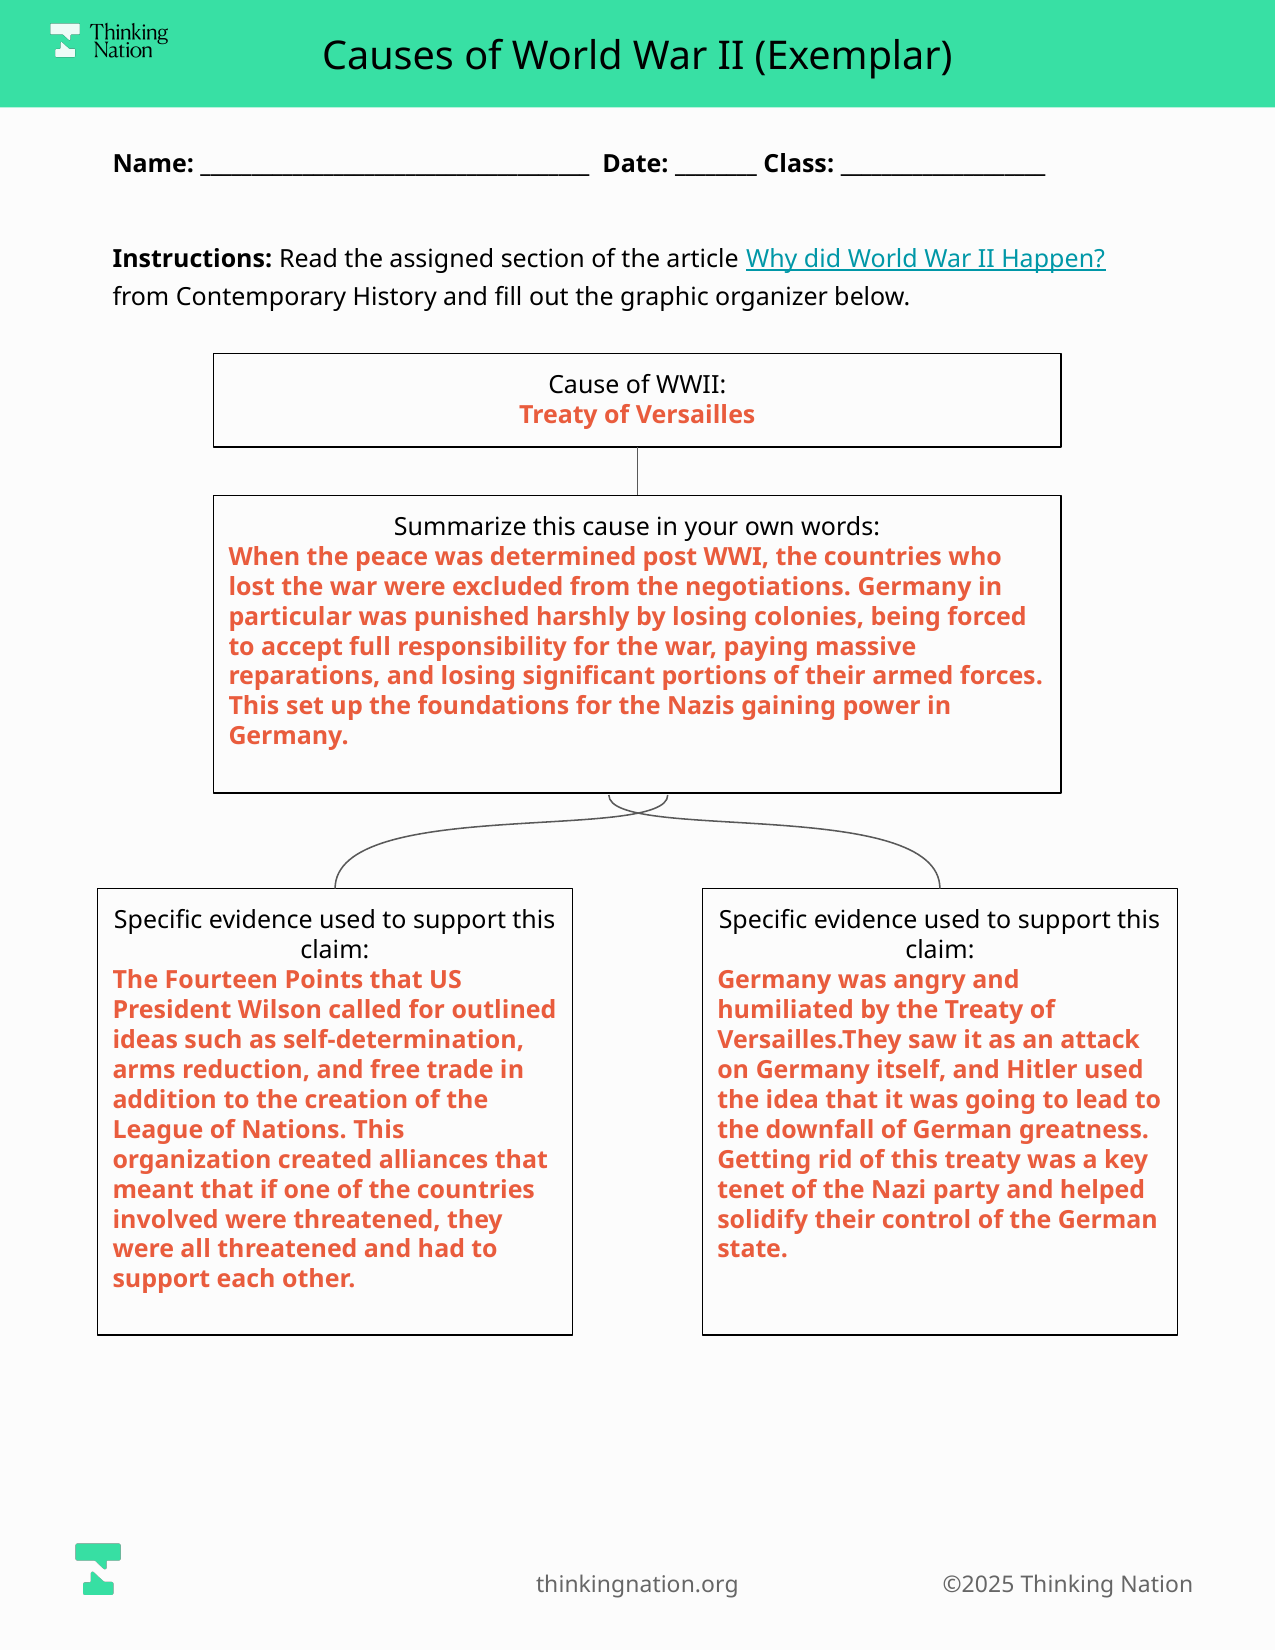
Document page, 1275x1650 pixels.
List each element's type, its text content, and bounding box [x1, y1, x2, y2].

text_box ©2025 Thinking Nation [907, 1553, 1210, 1605]
picture [36, 12, 172, 69]
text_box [334, 794, 668, 889]
text_box Specific evidence used to support this claim: Germany was angry and humiliated by the Treaty of Versailles.They saw it as an attack on Germany itself, and Hitler used the idea that it was going to lead to the downfall of German greatness. Getting rid of this treaty was a key tenet of the Nazi party and helped solidify their control of the German state. [702, 888, 1178, 1336]
text_box thinkingnation.org [486, 1553, 789, 1605]
text_box Causes of World War II (Exemplar) [0, 0, 1275, 108]
text_box Cause of WWII: Treaty of Versailles [213, 353, 1062, 448]
picture [62, 1533, 134, 1605]
text_box Specific evidence used to support this claim: The Fourteen Points that US President Wilson called for outlined ideas such as self-determination, arms reduction, and free trade in addition to the creation of the League of Nations. This organization created alliances that meant that if one of the countries involved were threatened, they were all threatened and had to support each other. [97, 888, 573, 1336]
text_box Name: ______________________________________ Date: ________ Class: ____________________ Instructions: Read the assigned section of the article Why did World War II Happen? from Contemporary History and fill out the graphic organizer below. [97, 132, 1178, 361]
text_box Summarize this cause in your own words: When the peace was determined post WWI, the countries who lost the war were excluded from the negotiations. Germany in particular was punished harshly by losing colonies, being forced to accept full responsibility for the war, paying massive reparations, and losing significant portions of their armed forces. This set up the foundations for the Nazis gaining power in Germany. [213, 495, 1062, 794]
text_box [669, 794, 941, 889]
